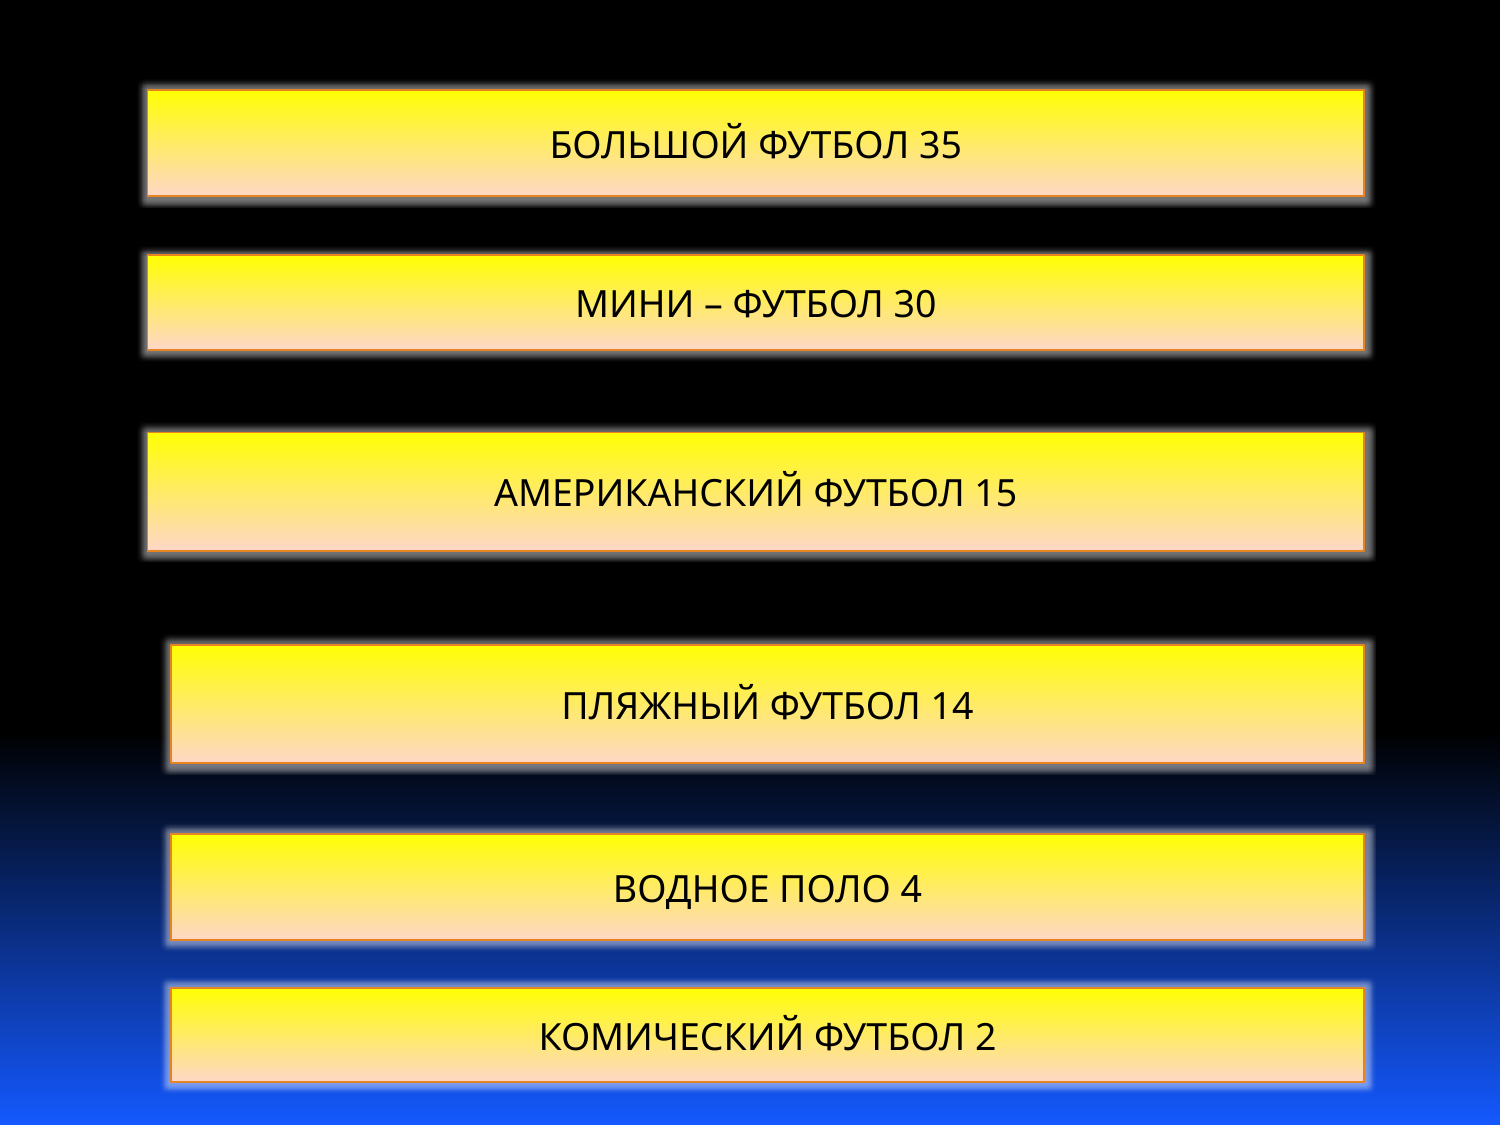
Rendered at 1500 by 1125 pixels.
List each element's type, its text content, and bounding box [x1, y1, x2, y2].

text_box БОЛЬШОЙ ФУТБОЛ 35 [147, 89, 1365, 197]
text_box ВОДНОЕ ПОЛО 4 [170, 833, 1365, 941]
text_box ПЛЯЖНЫЙ ФУТБОЛ 14 [170, 644, 1365, 764]
text_box МИНИ – ФУТБОЛ 30 [147, 254, 1365, 351]
text_box АМЕРИКАНСКИЙ ФУТБОЛ 15 [147, 432, 1365, 552]
text_box КОМИЧЕСКИЙ ФУТБОЛ 2 [170, 987, 1365, 1083]
